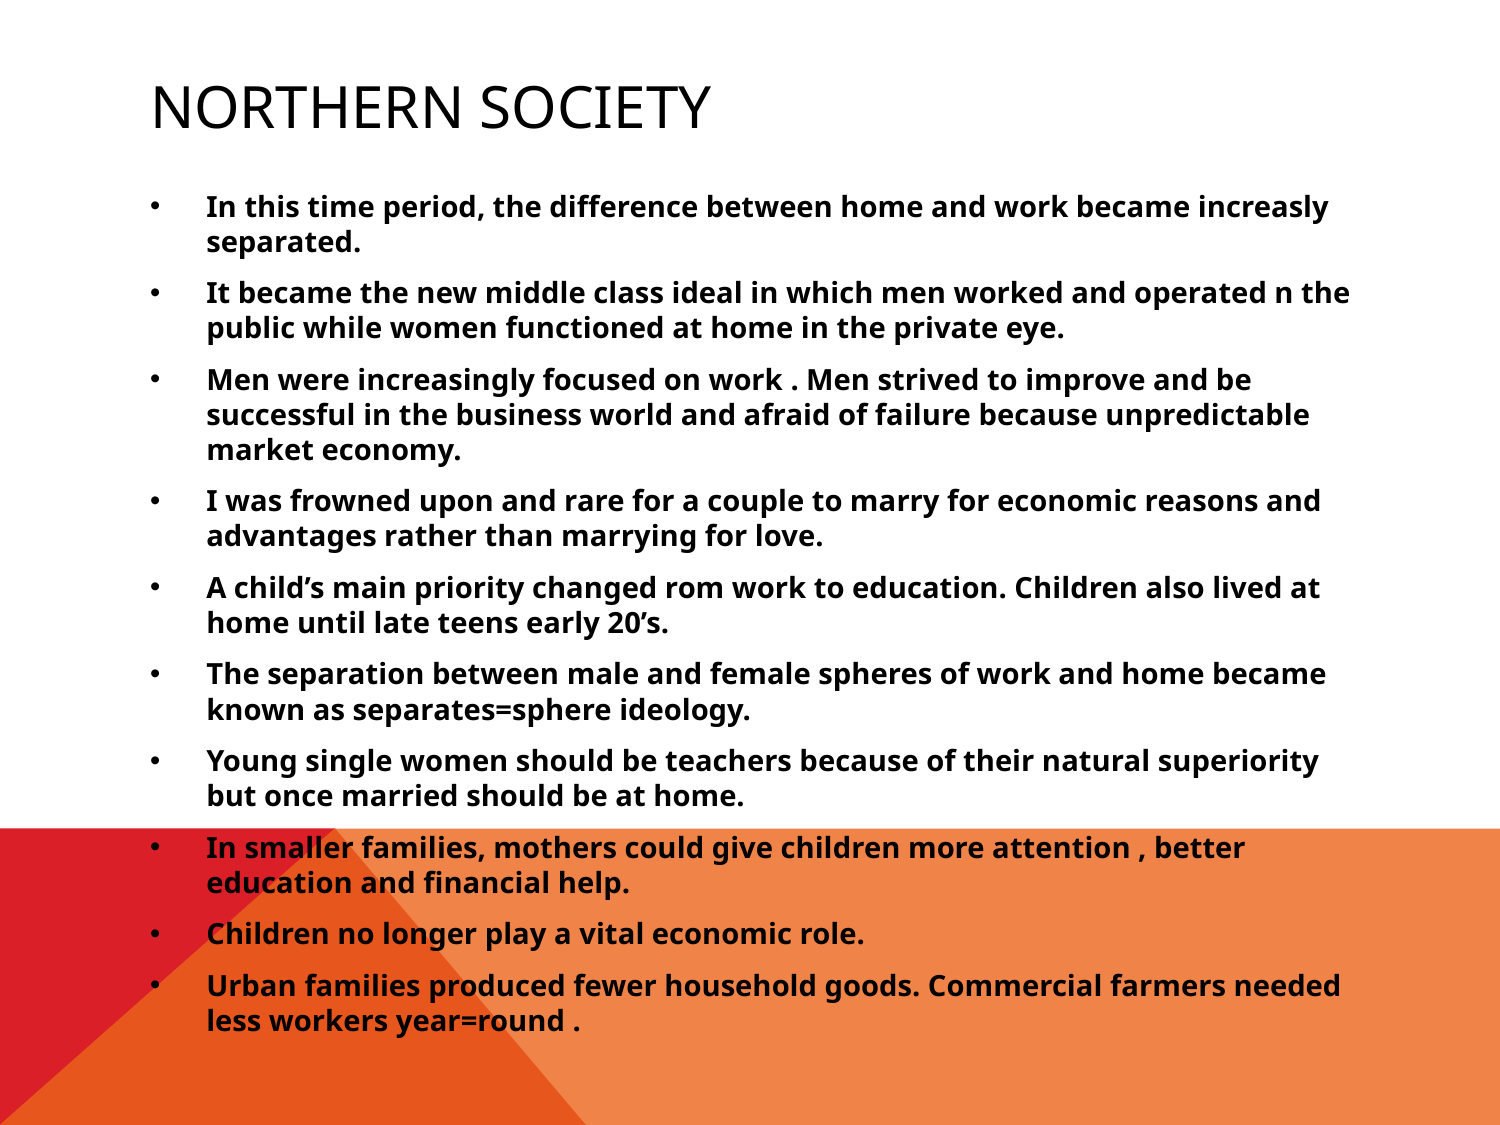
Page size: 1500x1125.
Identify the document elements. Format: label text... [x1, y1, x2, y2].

list In this time period, the difference between home and work became increasly separated. It became the new middle class ideal in which men worked and operated n the public while women functioned at home in the private eye. Men were increasingly focused on work . Men strived to improve and be successful in the business world and afraid of failure because unpredictable market economy. I was frowned upon and rare for a couple to marry for economic reasons and advantages rather than marrying for love. A child’s main priority changed rom work to education. Children also lived at home until late teens early 20’s. The separation between male and female spheres of work and home became known as separates=sphere ideology. Young single women should be teachers because of their natural superiority but once married should be at home. In smaller families, mothers could give children more attention , better education and financial help. Children no longer play a vital economic role. Urban families produced fewer household goods. Commercial farmers needed less workers year=round . [135, 180, 1388, 838]
title Northern Society [135, 60, 1369, 150]
